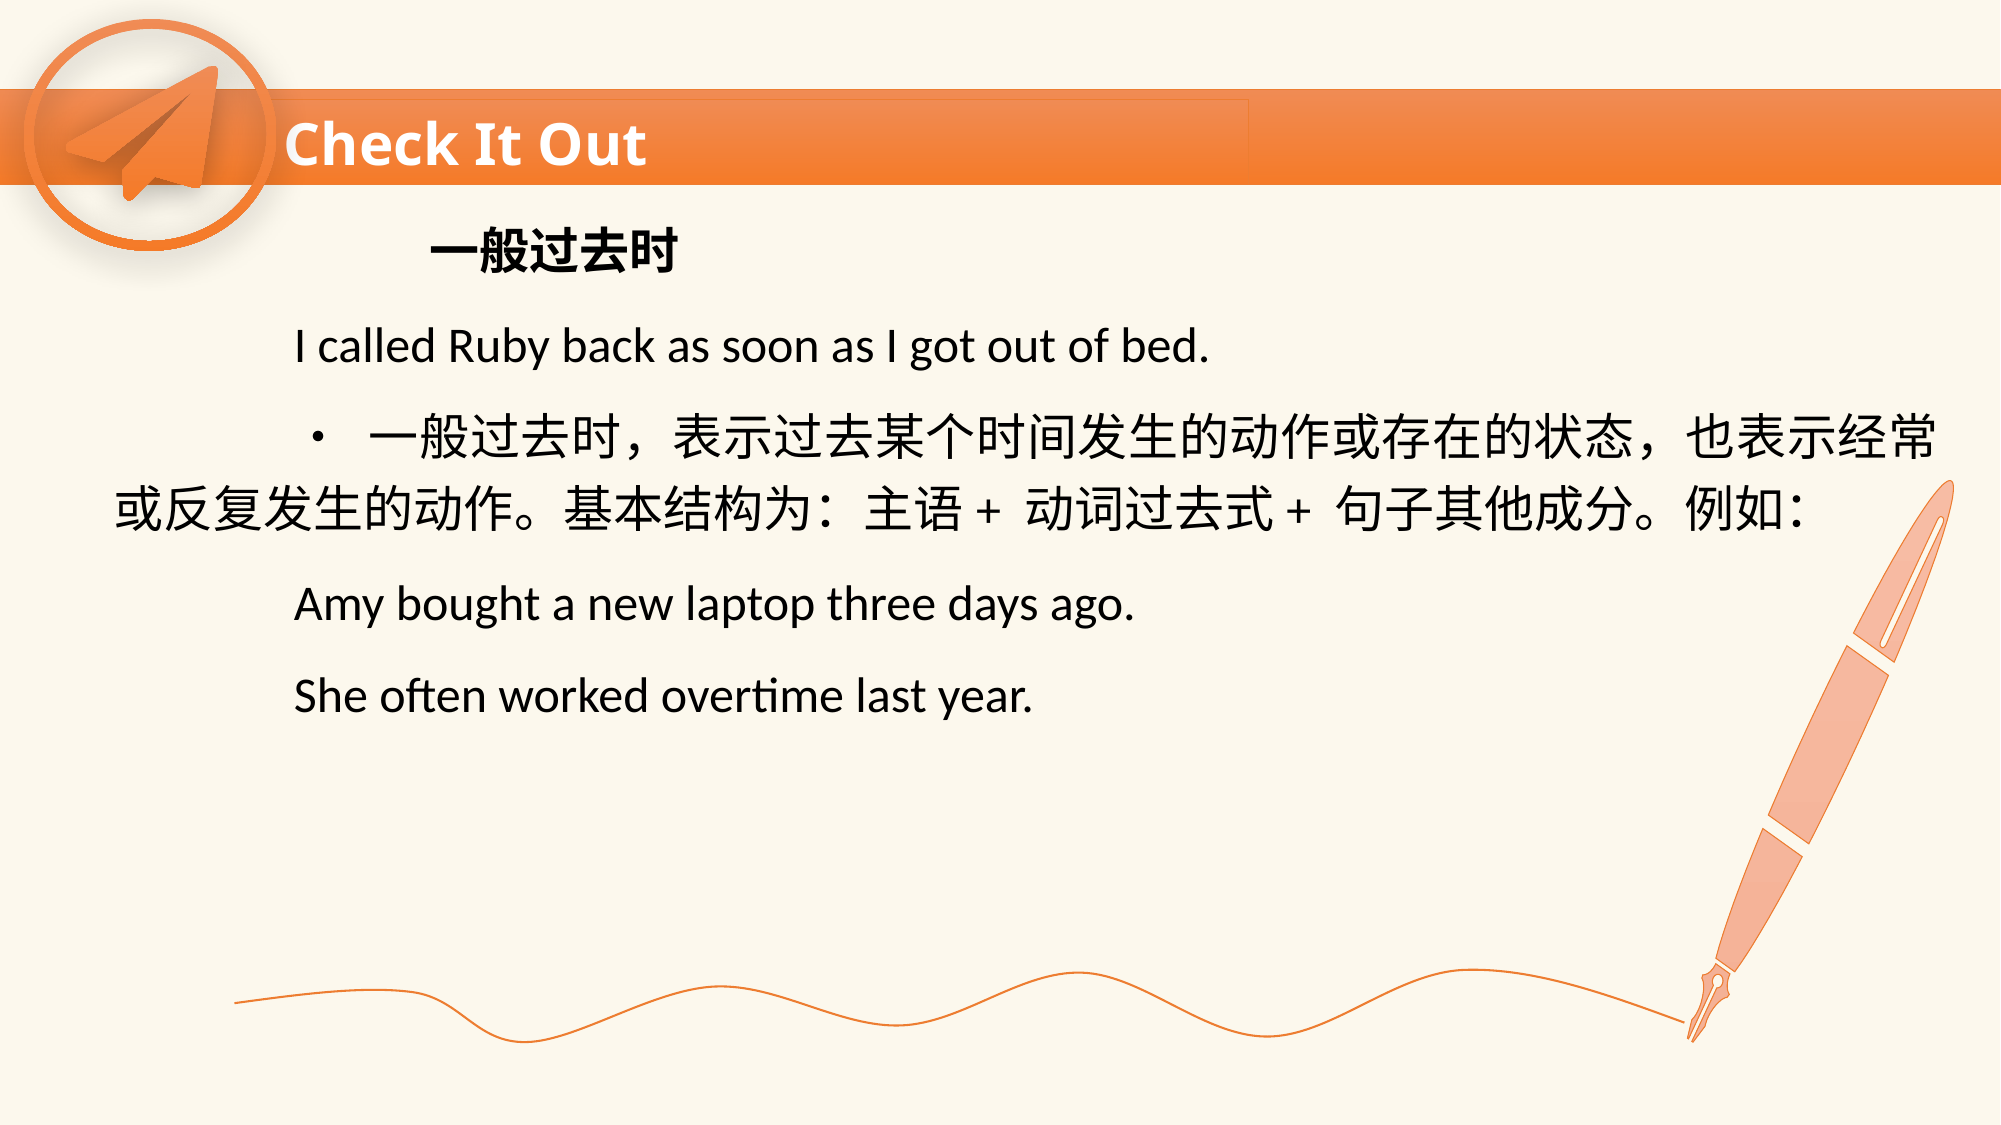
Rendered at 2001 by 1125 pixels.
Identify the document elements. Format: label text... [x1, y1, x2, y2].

list 一般过去时 I called Ruby back as soon as I got out of bed. • 一般过去时，表示过去某个时间发生的动作或存在的状态，也表示经常或反复发生的动作。基本结构为：主语+ 动词过去式+ 句子其他成分。例如： Amy bought a new laptop three days ago. She often worked overtime last year. [99, 251, 1954, 1032]
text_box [234, 480, 1954, 1043]
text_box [0, 18, 2000, 251]
